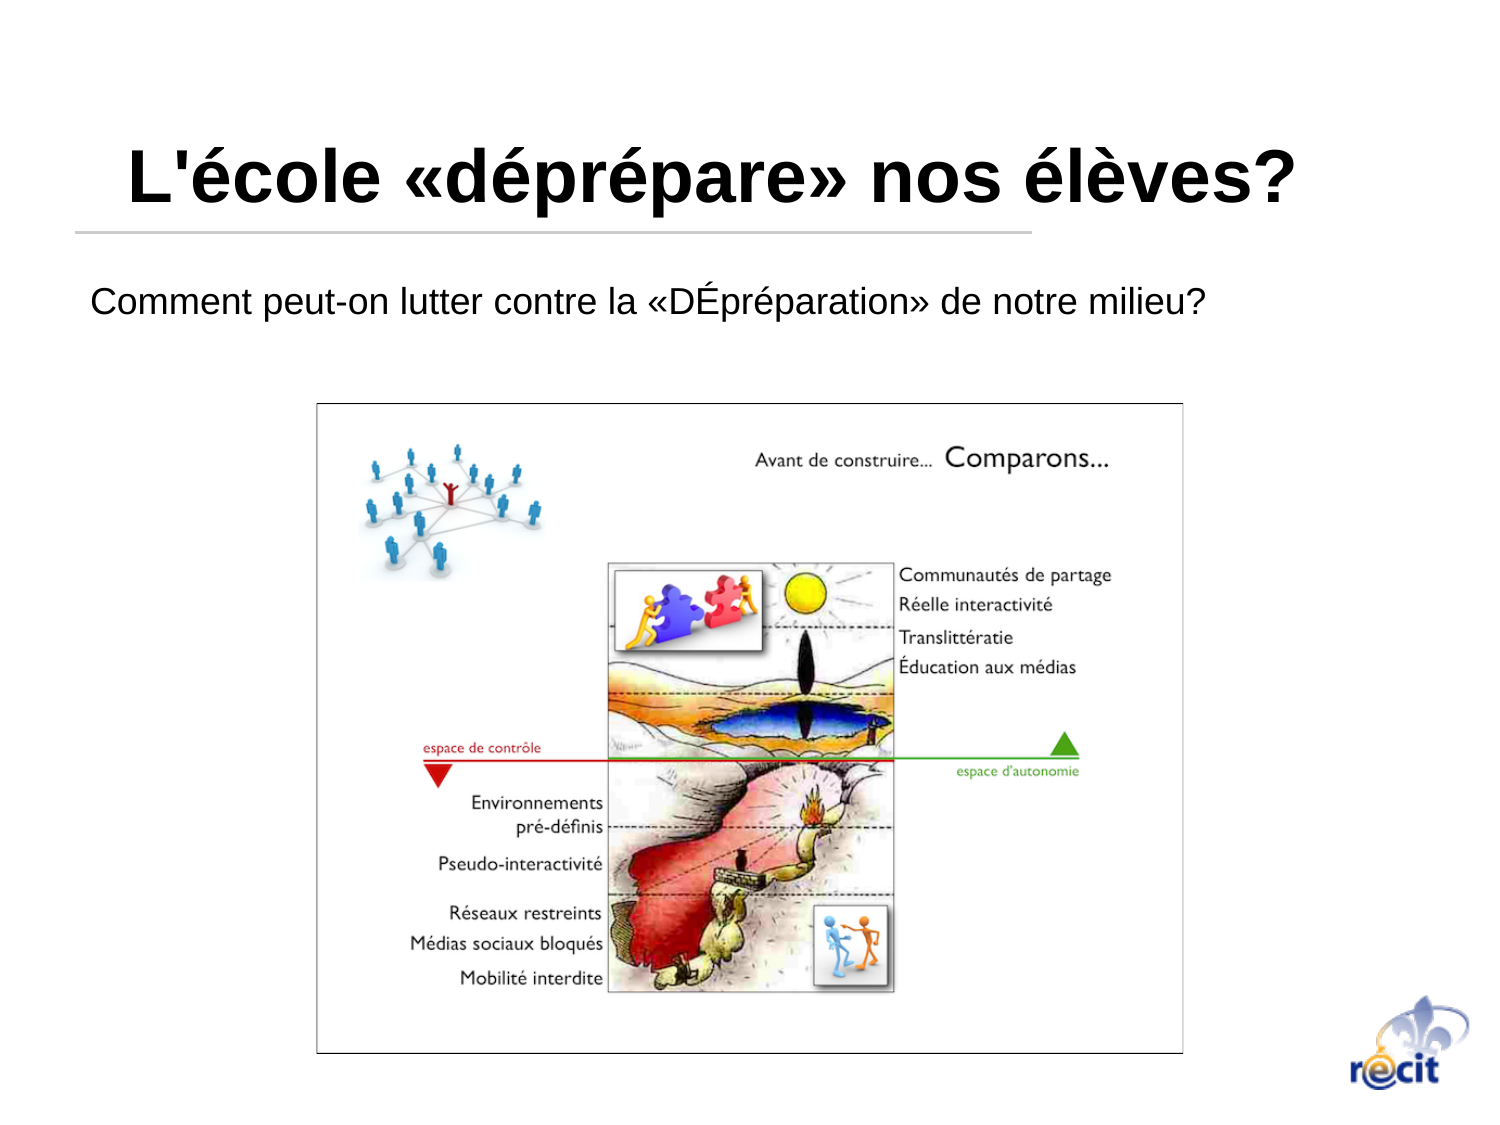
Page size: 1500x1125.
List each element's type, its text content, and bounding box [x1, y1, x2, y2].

list Comment peut-on lutter contre la «DÉpréparation» de notre milieu? [75, 262, 1425, 1078]
title L'école «déprépare» nos élèves? [75, 45, 1425, 233]
text_box [316, 403, 1184, 1054]
text_box [1350, 995, 1470, 1090]
